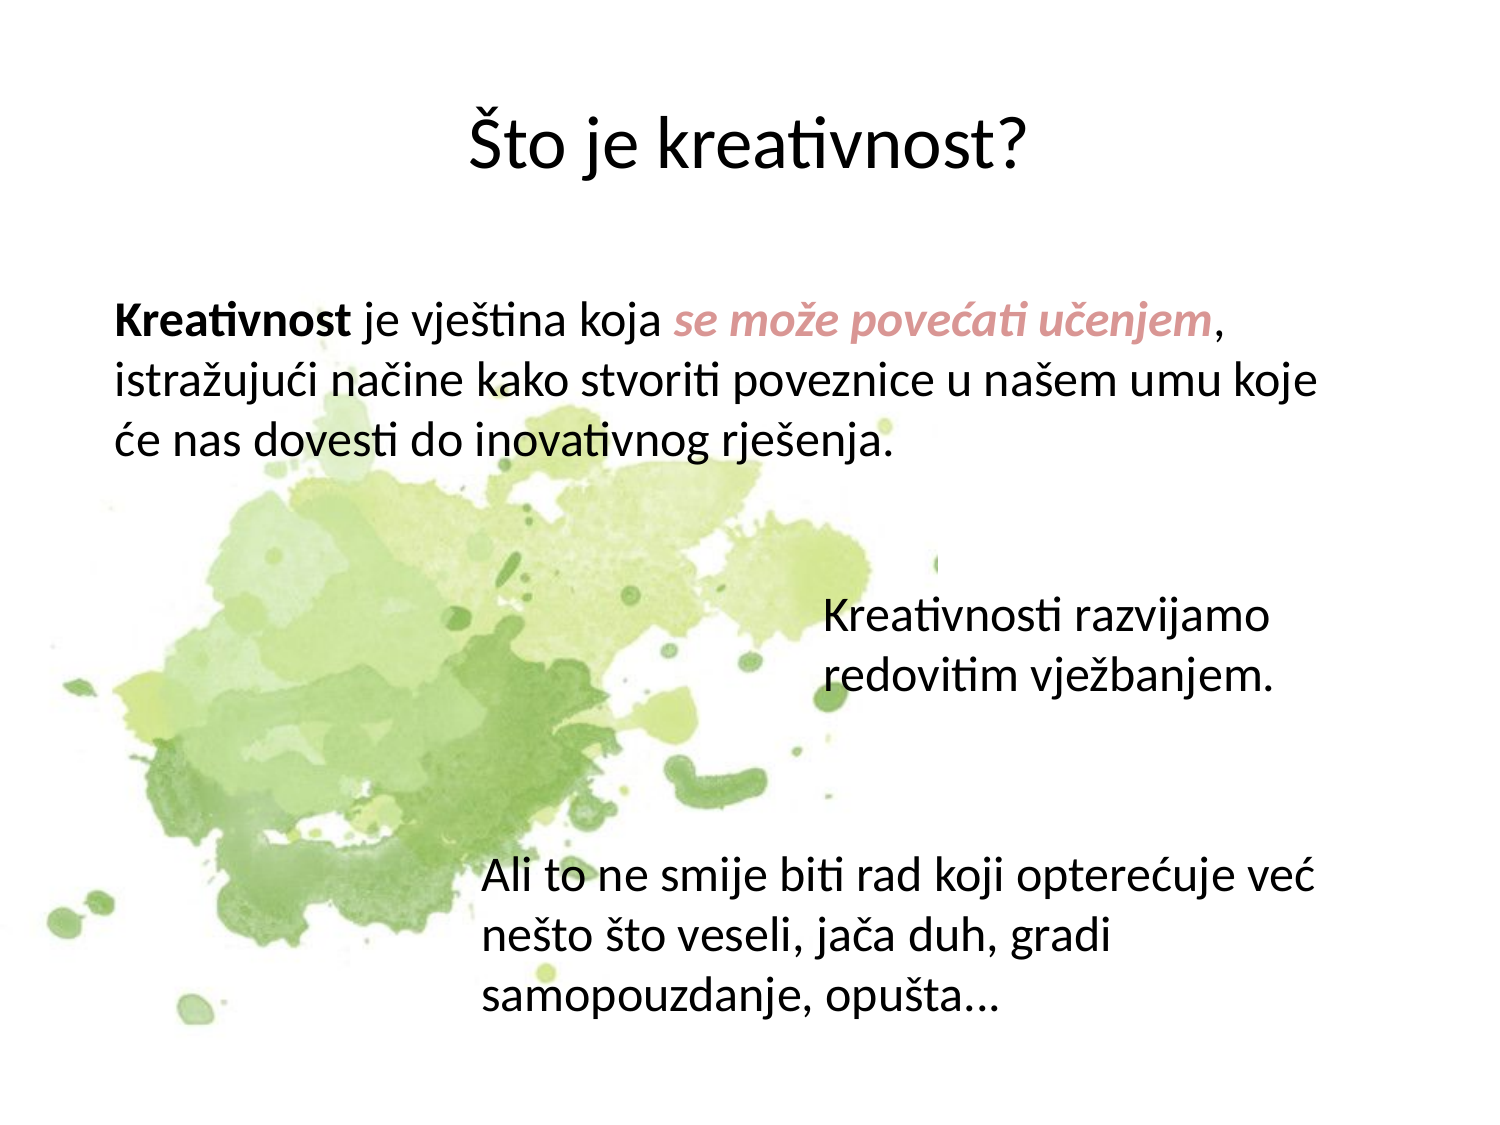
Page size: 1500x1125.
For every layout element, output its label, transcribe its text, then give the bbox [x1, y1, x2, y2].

text_box Ali to ne smije biti rad koji opterećuje već nešto što veseli, jača duh, gradi samopouzdanje, opušta... [941, 834, 1412, 1029]
picture [0, 187, 938, 1125]
text_box Kreativnost je vještina koja se može povećati učenjem, istražujući načine kako stvoriti poveznice u našem umu koje će nas dovesti do inovativnog rješenja. [941, 278, 1365, 474]
text_box Kreativnosti razvijamo redovitim vježbanjem. [941, 574, 1412, 709]
title Što je kreativnost? [75, 45, 1425, 233]
